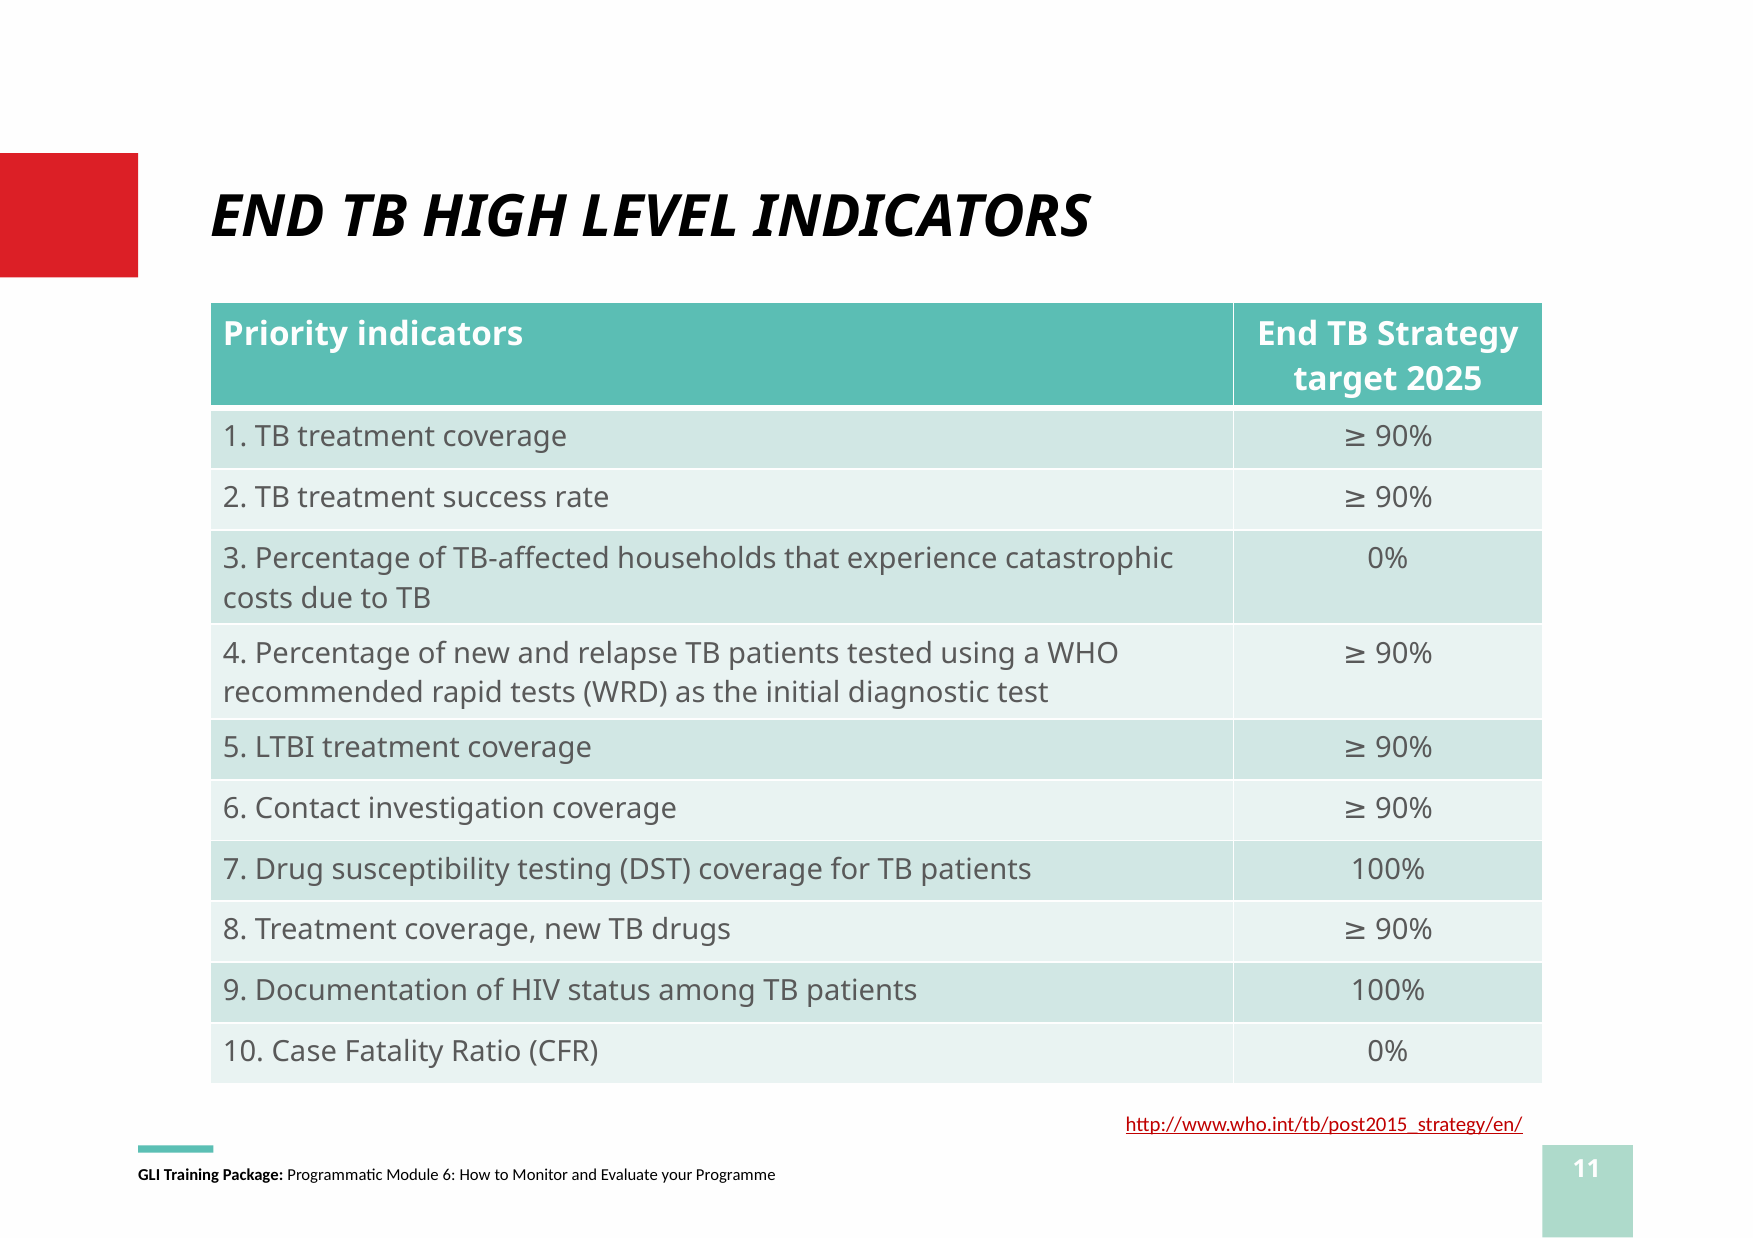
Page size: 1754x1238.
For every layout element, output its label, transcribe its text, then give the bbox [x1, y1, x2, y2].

table_cell 2. TB treatment success rate [211, 470, 1233, 529]
table_header End TB Strategy target 2025 [1234, 303, 1542, 405]
table_cell 0% [1234, 531, 1542, 623]
table_cell 5. LTBI treatment coverage [211, 720, 1233, 779]
table_cell 7. Drug susceptibility testing (DST) coverage for TB patients [211, 841, 1233, 900]
table_header Priority indicators [211, 303, 1233, 405]
title END TB HIGH LEVEL INDICATORS [210, 153, 1543, 278]
table_cell ≥ 90% [1234, 720, 1542, 779]
table_cell 3. Percentage of TB-affected households that experience catastrophic costs due to TB [211, 531, 1233, 623]
table_cell ≥ 90% [1234, 411, 1542, 468]
table_cell 100% [1234, 963, 1542, 1022]
table_cell 0% [1234, 1024, 1542, 1083]
table_cell 8. Treatment coverage, new TB drugs [211, 902, 1233, 961]
table_cell ≥ 90% [1234, 625, 1542, 718]
table_cell 4. Percentage of new and relapse TB patients tested using a WHO recommended rapid tests (WRD) as the initial diagnostic test [211, 625, 1233, 718]
table_cell ≥ 90% [1234, 902, 1542, 961]
text_box http://www.who.int/tb/post2015_strategy/en/ [1110, 1102, 1538, 1168]
table_cell ≥ 90% [1234, 470, 1542, 529]
table_cell 6. Contact investigation coverage [211, 781, 1233, 840]
table_cell 10. Case Fatality Ratio (CFR) [211, 1024, 1233, 1083]
table_cell 9. Documentation of HIV status among TB patients [211, 963, 1233, 1022]
table_cell ≥ 90% [1234, 781, 1542, 840]
table_cell 1. TB treatment coverage [211, 411, 1233, 468]
table_cell 100% [1234, 841, 1542, 900]
